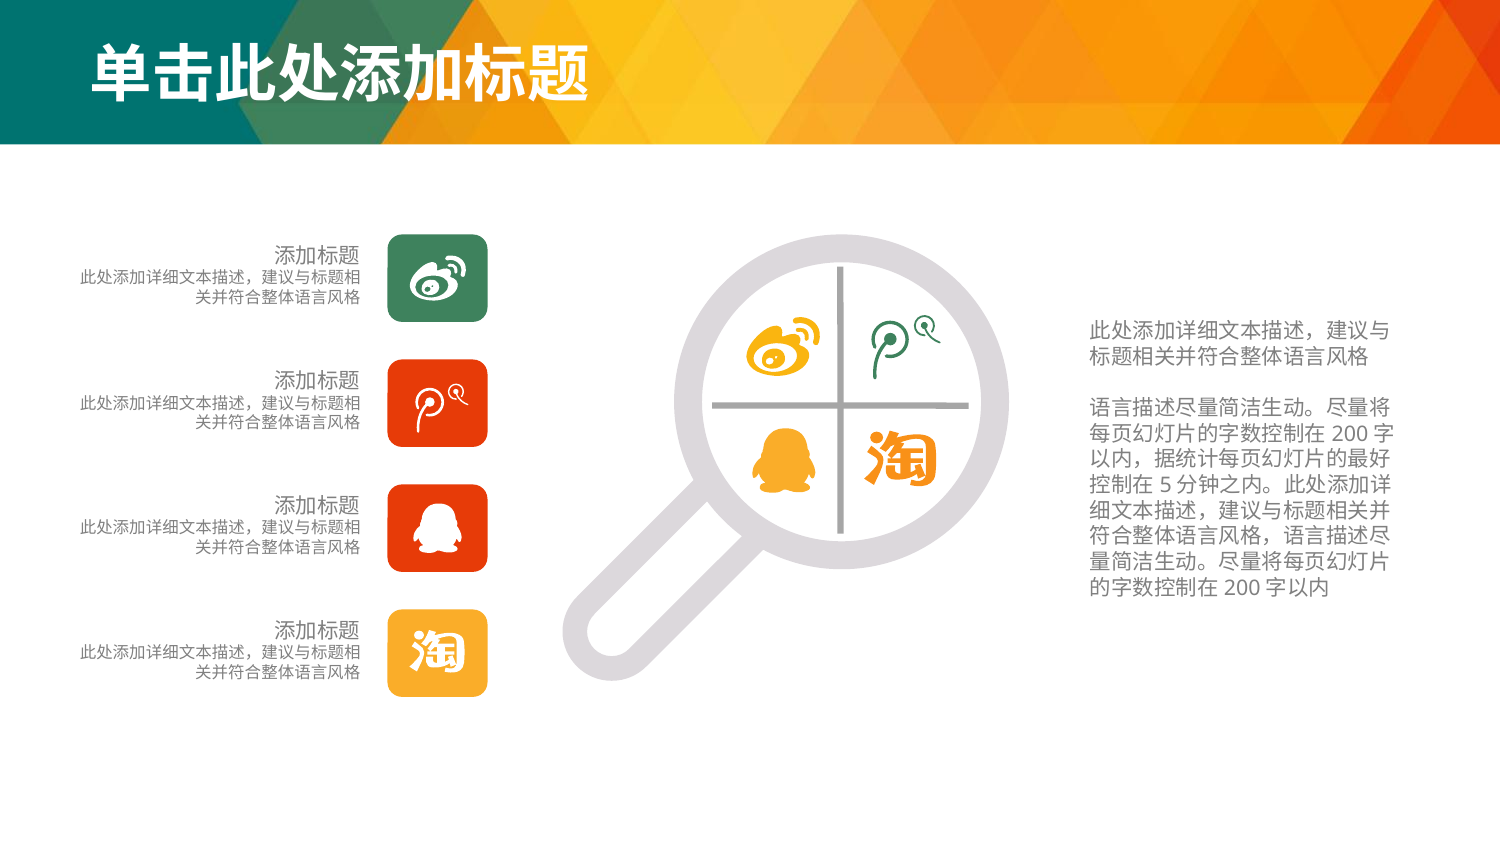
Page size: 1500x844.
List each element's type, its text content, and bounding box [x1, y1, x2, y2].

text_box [745, 316, 824, 377]
text_box 此处添加详细文本描述，建议与标题相关并符合整体语言风格 语言描述尽量简洁生动。尽量将每页幻灯片的字数控制在200字以内，据统计每页幻灯片的最好控制在5分钟之内。此处添加详细文本描述，建议与标题相关并符合整体语言风格，语言描述尽量简洁生动。尽量将每页幻灯片的字数控制在200字以内 [1074, 309, 1424, 607]
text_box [62, 359, 488, 447]
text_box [409, 627, 466, 677]
picture [0, 0, 1500, 144]
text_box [62, 484, 488, 572]
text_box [62, 234, 488, 322]
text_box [864, 427, 938, 492]
text_box 单击此处添加标题 [75, 26, 1060, 116]
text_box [562, 234, 1009, 681]
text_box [409, 255, 469, 302]
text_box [871, 313, 941, 380]
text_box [415, 382, 469, 433]
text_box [62, 609, 488, 697]
